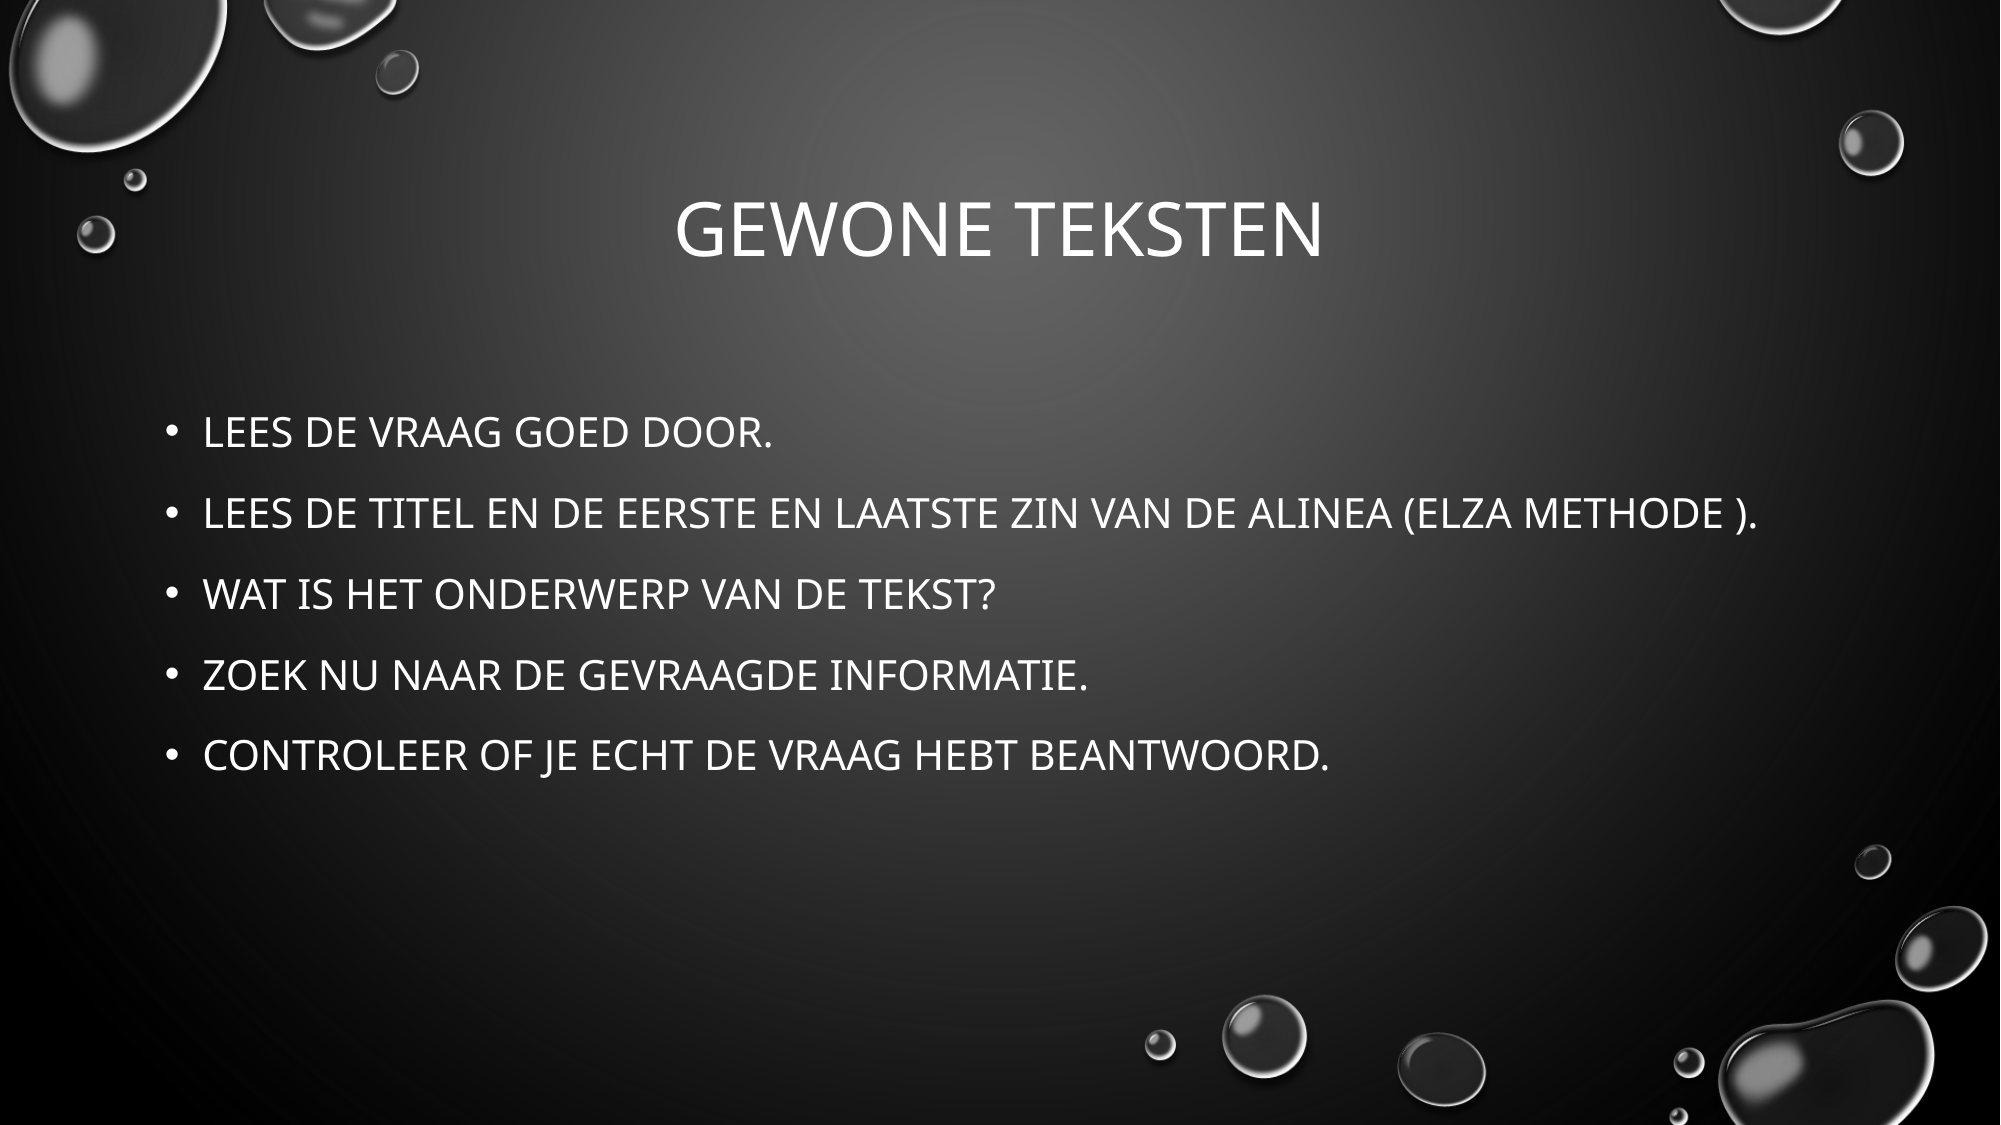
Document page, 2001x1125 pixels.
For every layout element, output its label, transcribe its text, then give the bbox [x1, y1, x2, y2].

list Lees de vraag goed door. Lees de titel en de eerste en laatste zin van de alinea (ELZA methode ). wat is het onderwerp van de tekst? Zoek nu naar de gevraagde informatie. Controleer of je echt de vraag hebt beantwoord. [149, 388, 1850, 950]
title Gewone teksten [149, 101, 1851, 364]
picture [0, 0, 2000, 1125]
